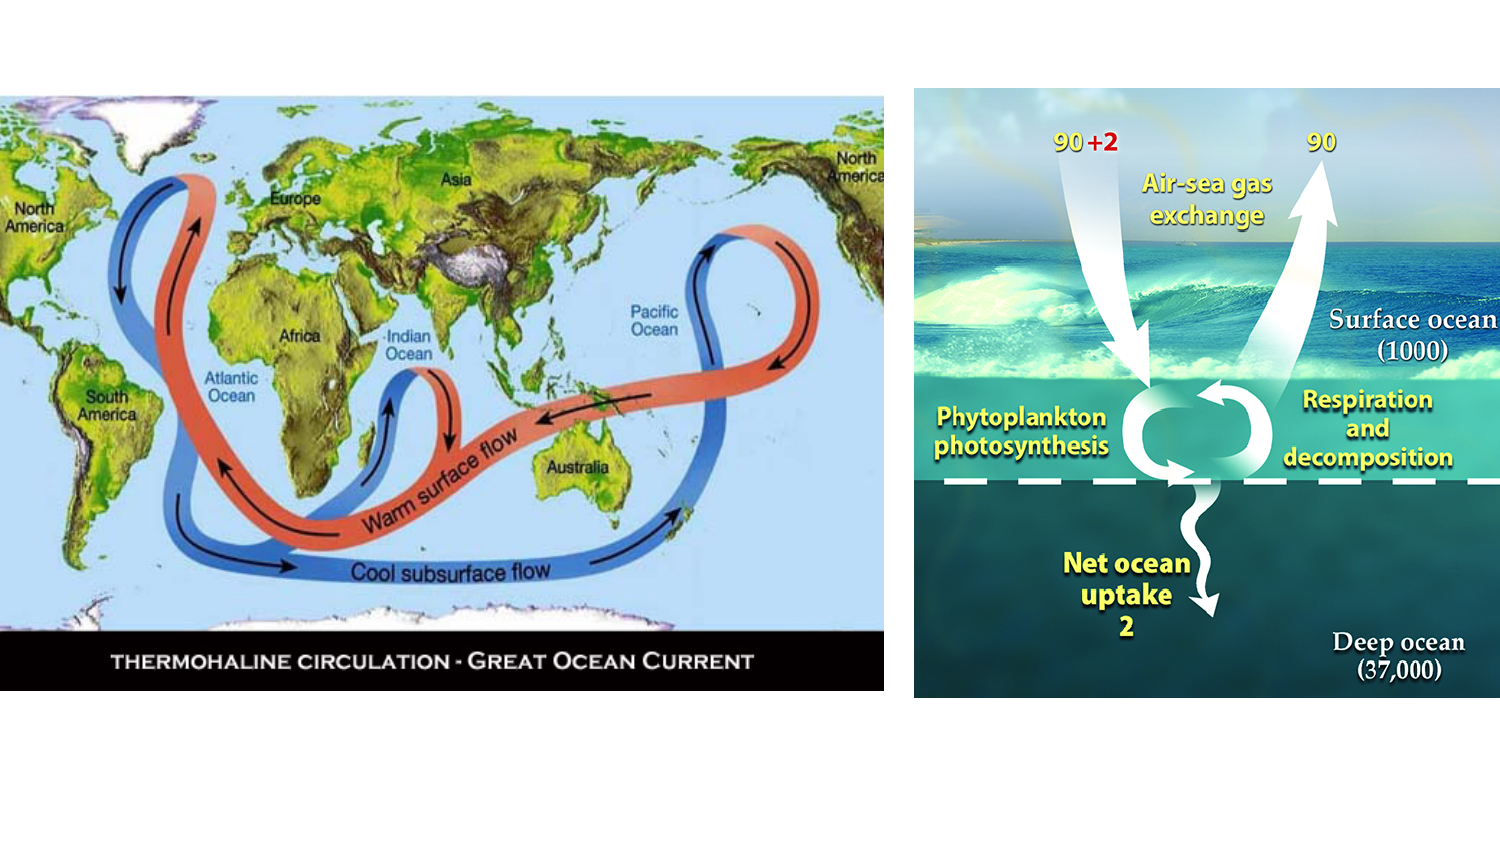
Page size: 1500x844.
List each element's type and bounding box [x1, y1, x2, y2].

picture [914, 88, 1500, 699]
picture [0, 95, 884, 691]
